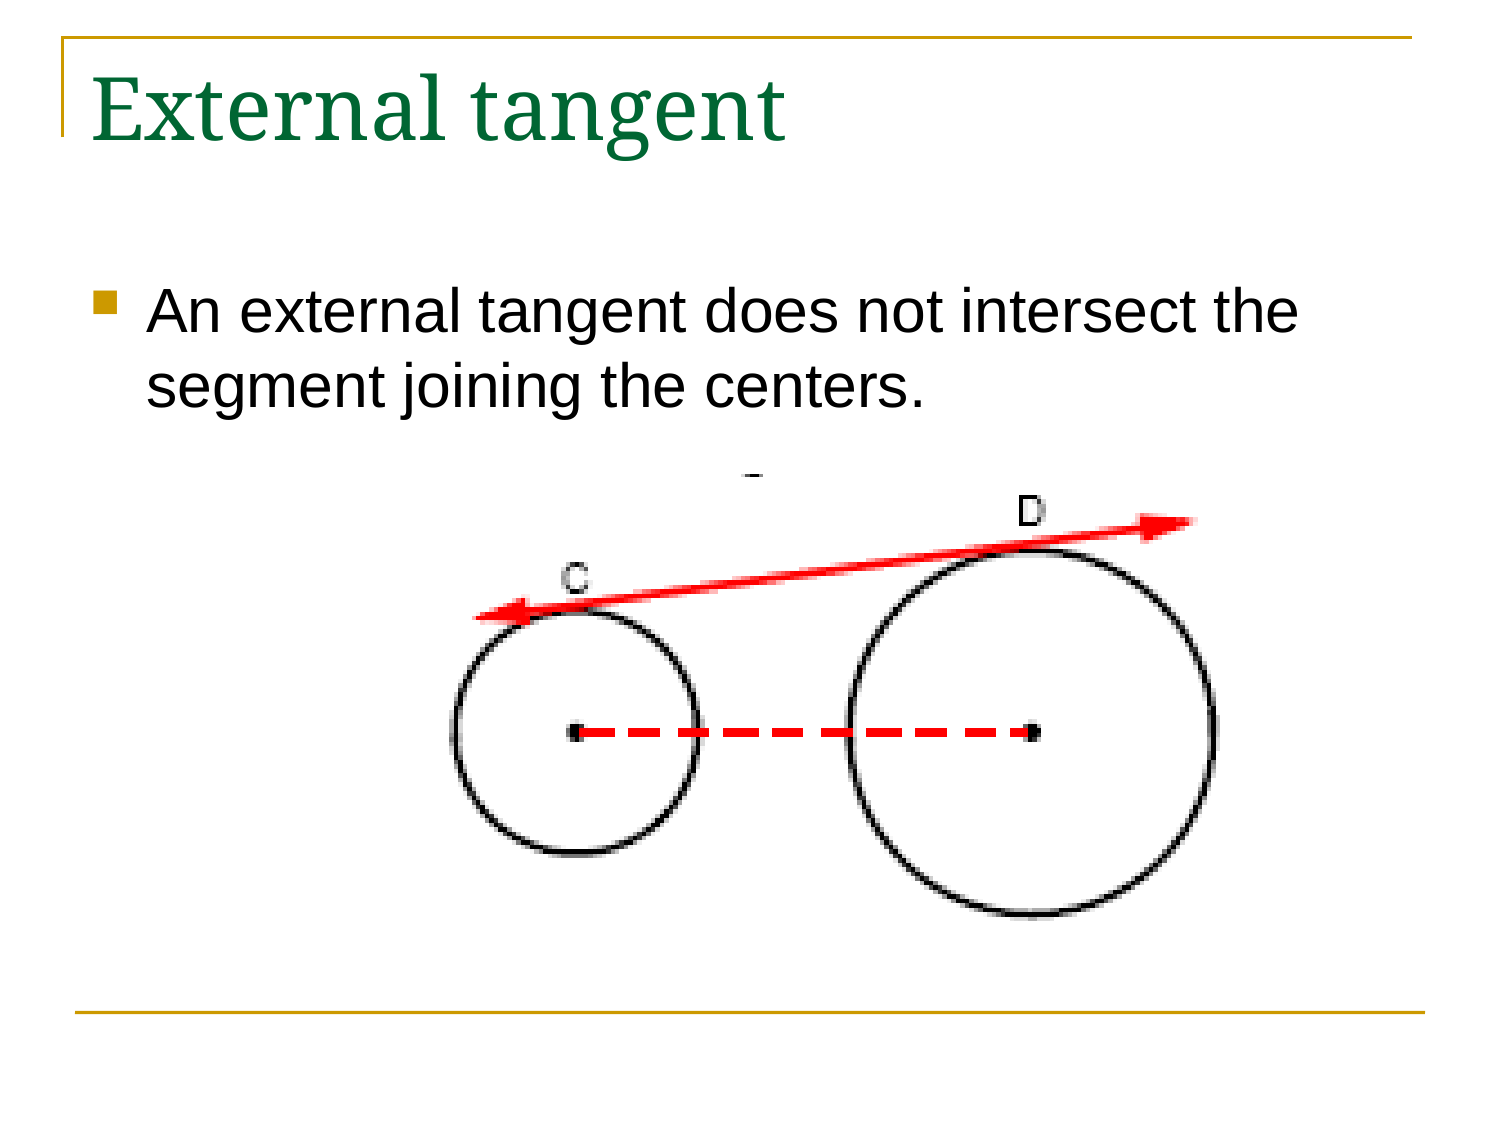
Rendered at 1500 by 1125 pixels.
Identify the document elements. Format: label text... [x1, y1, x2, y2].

picture [424, 474, 1238, 937]
list An external tangent does not intersect the segment joining the centers. [74, 262, 1426, 1006]
title External tangent [74, 45, 1426, 233]
